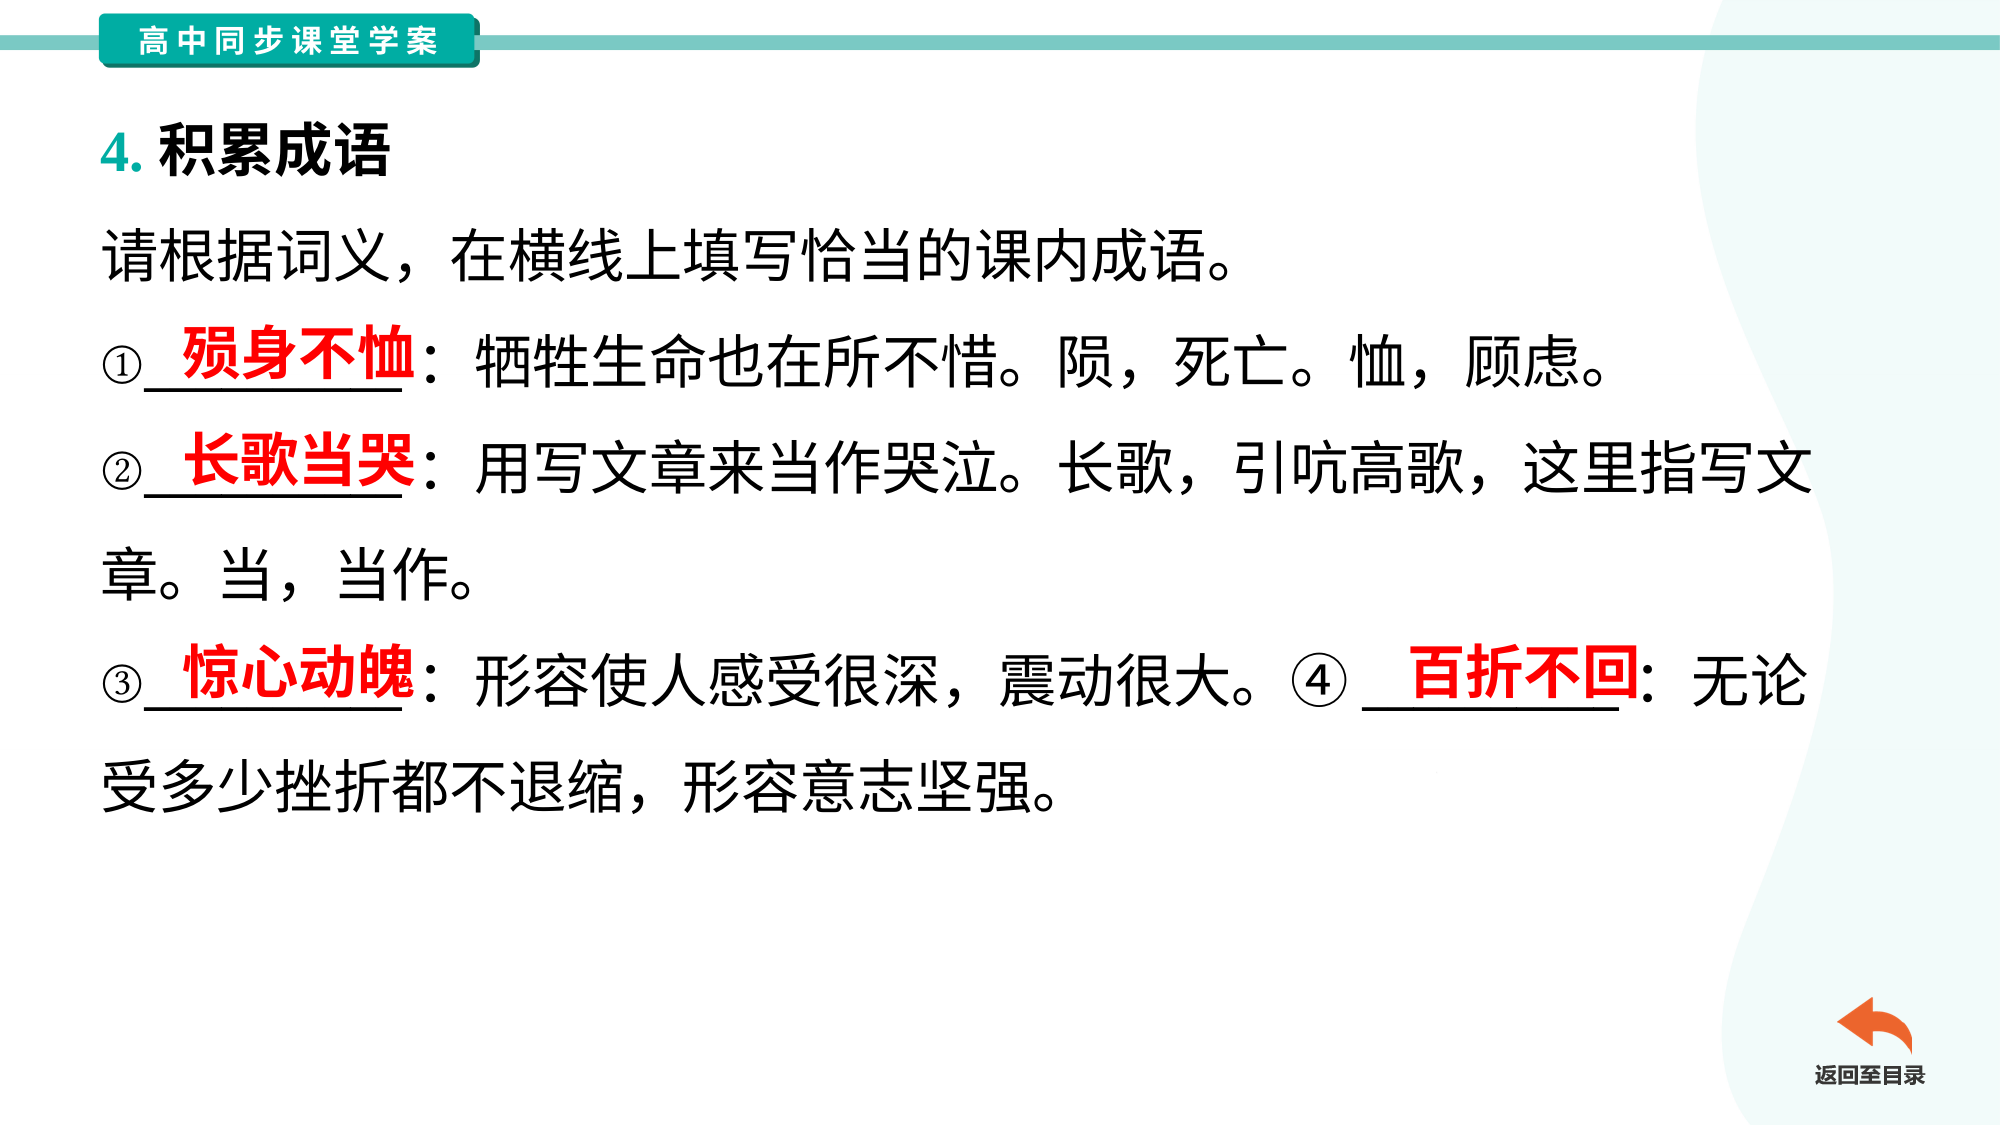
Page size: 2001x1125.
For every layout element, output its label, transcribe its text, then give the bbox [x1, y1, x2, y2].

text_box 惊心动魄 [160, 603, 438, 706]
text_box 长歌当哭 [160, 390, 438, 493]
text_box 4.积累成语 请根据词义，在横线上填写恰当的课内成语。 ①__________：牺牲生命也在所不惜。陨，死亡。恤，顾虑。 ②__________：用写文章来当作哭泣。长歌，引吭高歌，这里指写文 章。当，当作。 ③__________：形容使人感受很深，震动很大。④__________：无论 受多少挫折都不退缩，形容意志坚强。 [100, 76, 1899, 821]
text_box 百折不回 [1385, 603, 1663, 706]
text_box 殒身不恤 [160, 284, 438, 387]
picture [0, 0, 2000, 1125]
